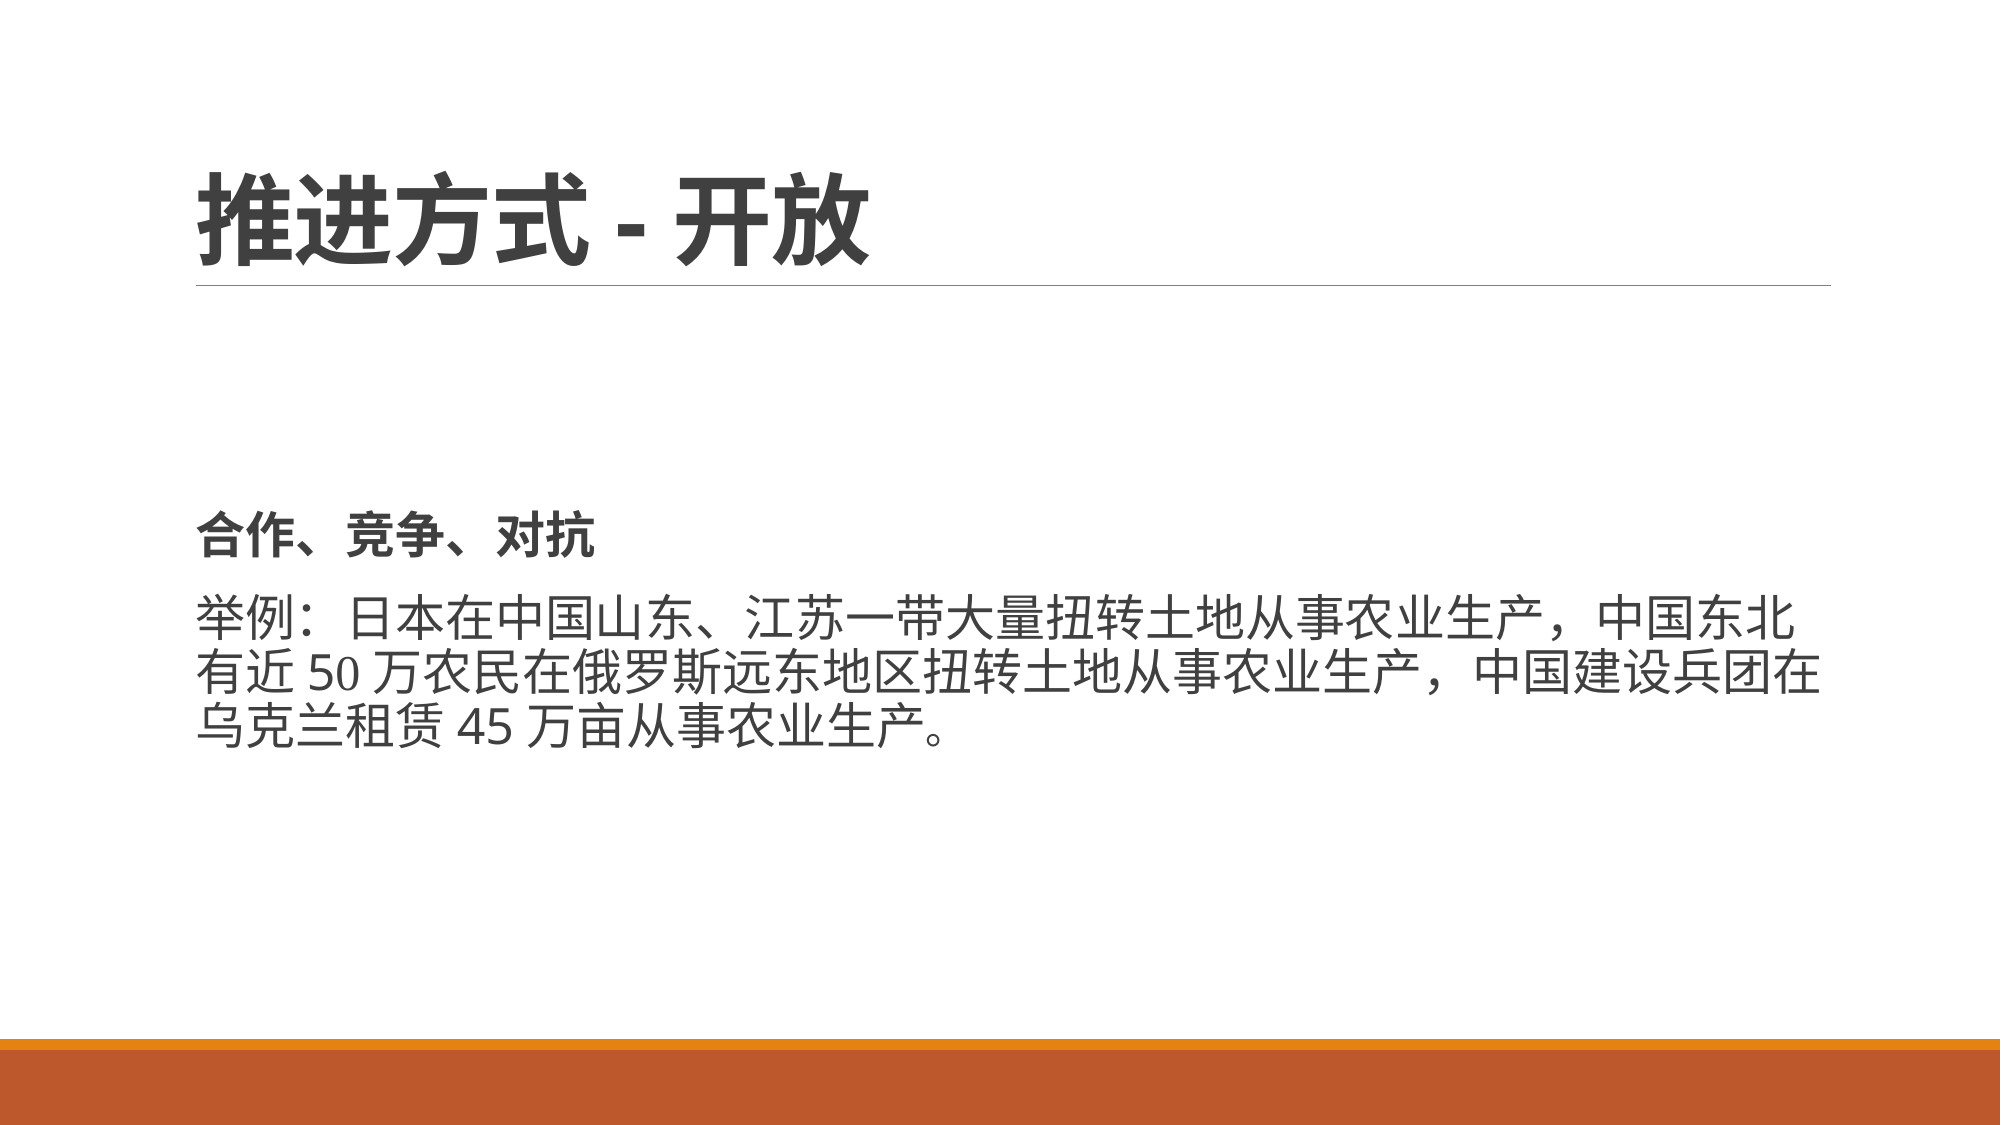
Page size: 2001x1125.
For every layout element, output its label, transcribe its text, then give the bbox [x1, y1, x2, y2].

list 合作、竞争、对抗 举例：日本在中国山东、江苏一带大量扭转土地从事农业生产，中国东北有近50万农民在俄罗斯远东地区扭转土地从事农业生产，中国建设兵团在乌克兰租赁45万亩从事农业生产。 [180, 302, 1830, 963]
title 推进方式-开放 [180, 47, 1830, 285]
